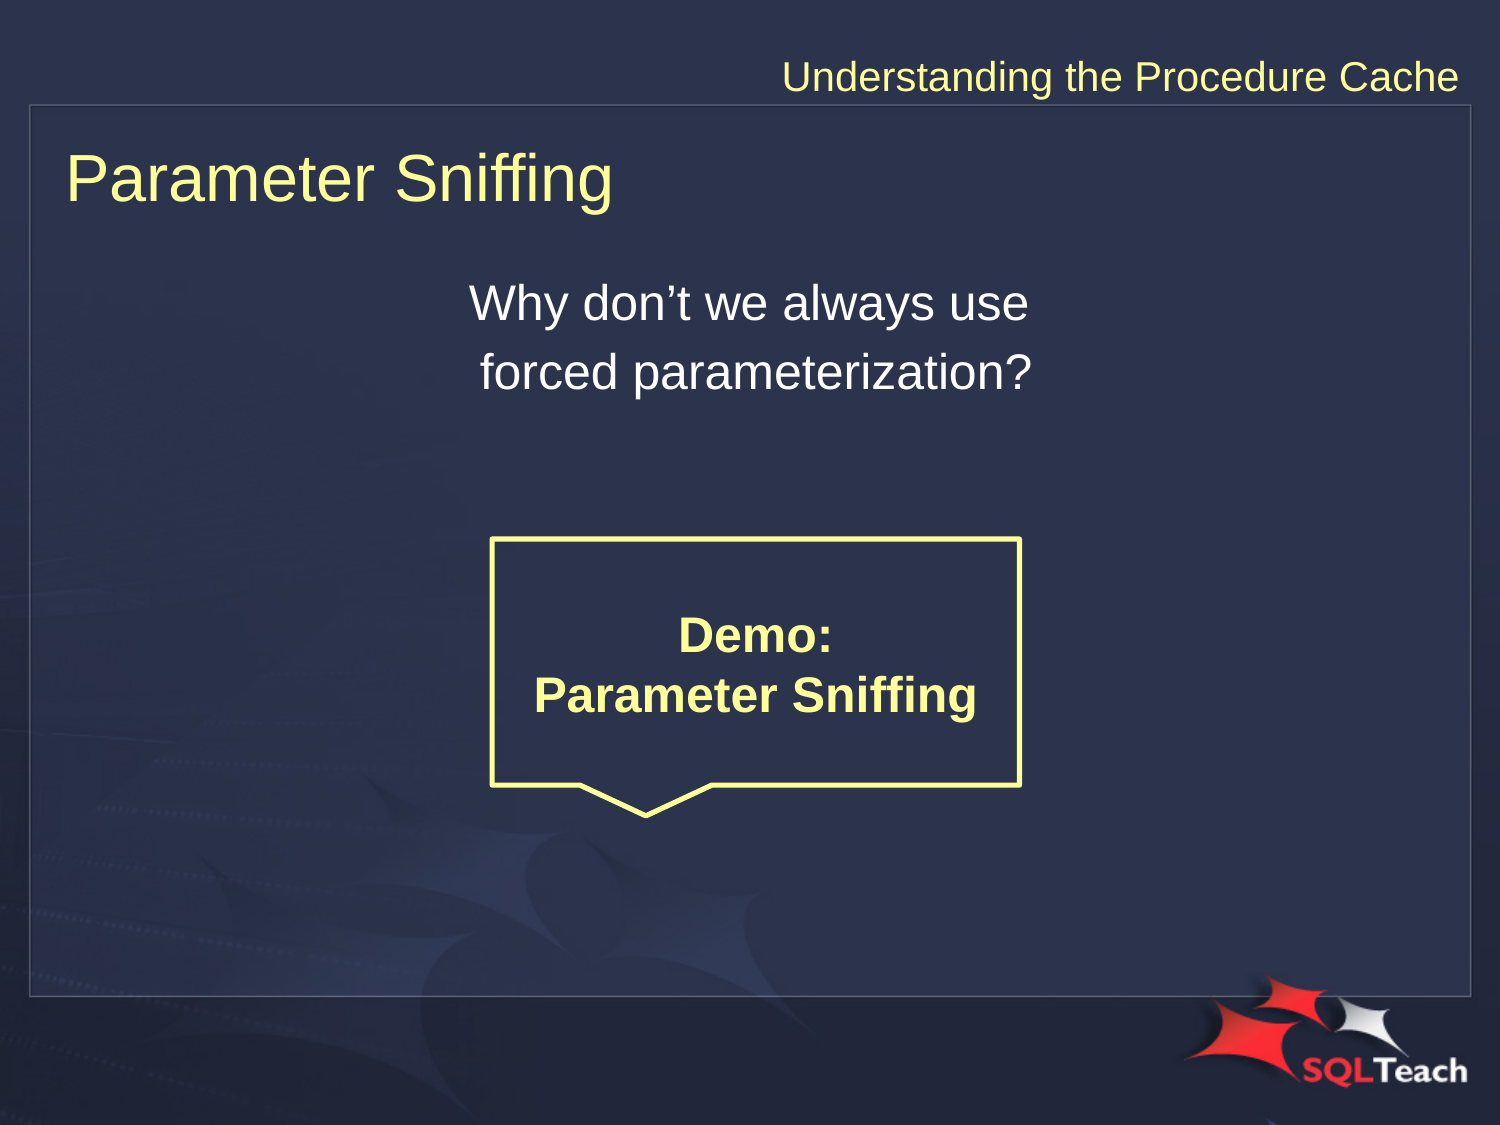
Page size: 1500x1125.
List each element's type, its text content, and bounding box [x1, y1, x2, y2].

text_box Demo: Parameter Sniffing [490, 536, 1022, 818]
picture [0, 0, 1500, 1125]
title Parameter Sniffing [49, 137, 1326, 213]
list Why don’t we always use forced parameterization? [49, 262, 1463, 988]
